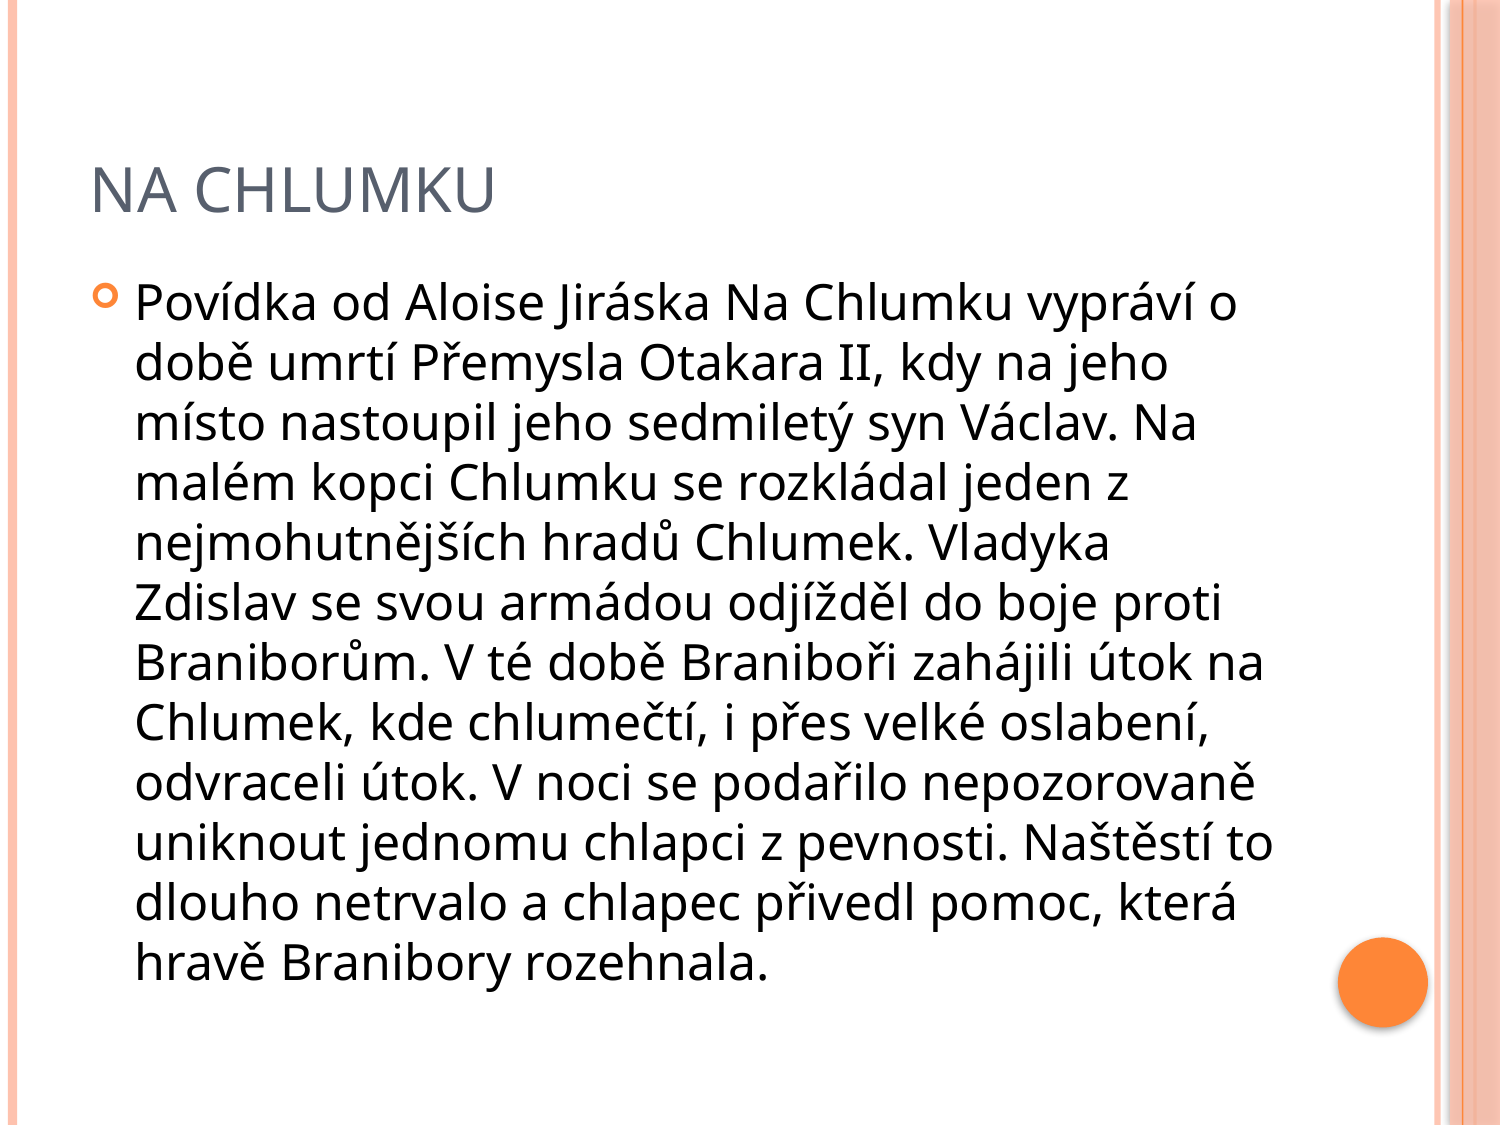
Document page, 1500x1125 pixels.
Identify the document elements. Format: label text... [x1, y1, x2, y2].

list Povídka od Aloise Jiráska Na Chlumku vypráví o době umrtí Přemysla Otakara II, kdy na jeho místo nastoupil jeho sedmiletý syn Václav. Na malém kopci Chlumku se rozkládal jeden z nejmohutnějších hradů Chlumek. Vladyka Zdislav se svou armádou odjížděl do boje proti Braniborům. V té době Braniboři zahájili útok na Chlumek, kde chlumečtí, i přes velké oslabení, odvraceli útok. V noci se podařilo nepozorovaně uniknout jednomu chlapci z pevnosti. Naštěstí to dlouho netrvalo a chlapec přivedl pomoc, která hravě Branibory rozehnala. [75, 262, 1300, 1062]
title Na Chlumku [75, 45, 1300, 233]
